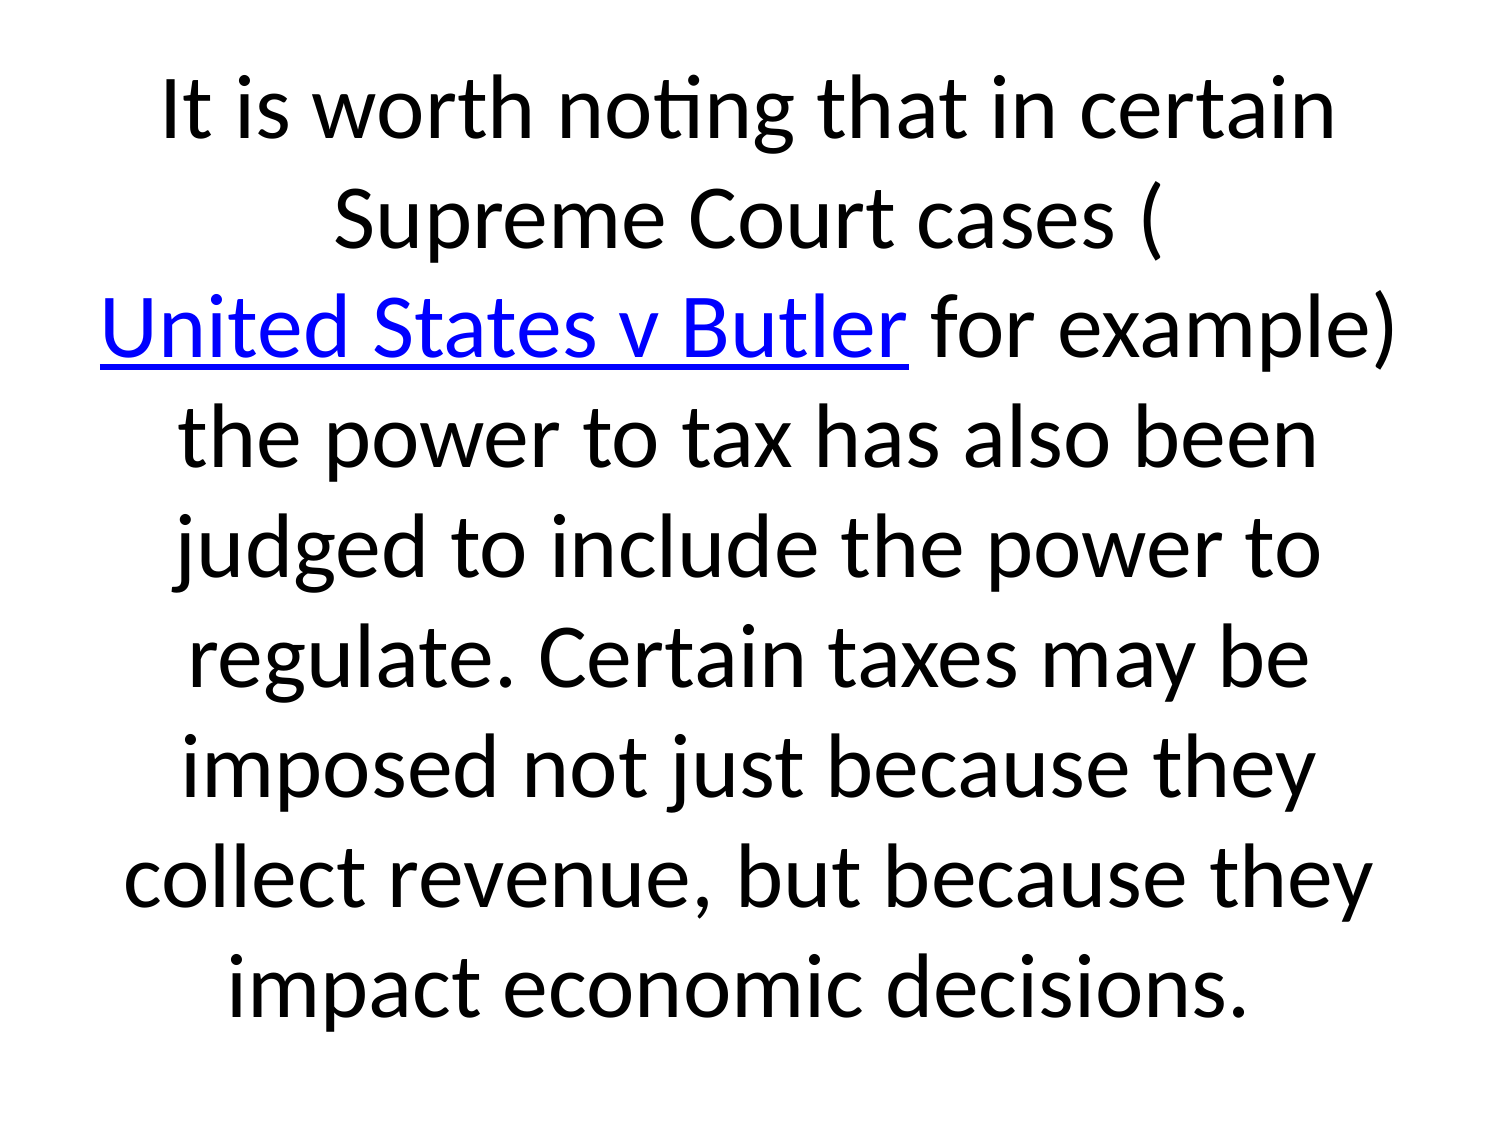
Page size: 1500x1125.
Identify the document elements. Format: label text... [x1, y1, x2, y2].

title It is worth noting that in certain Supreme Court cases (United States v Butler for example) the power to tax has also been judged to include the power to regulate. Certain taxes may be imposed not just because they collect revenue, but because they impact economic decisions. [74, 44, 1426, 1038]
